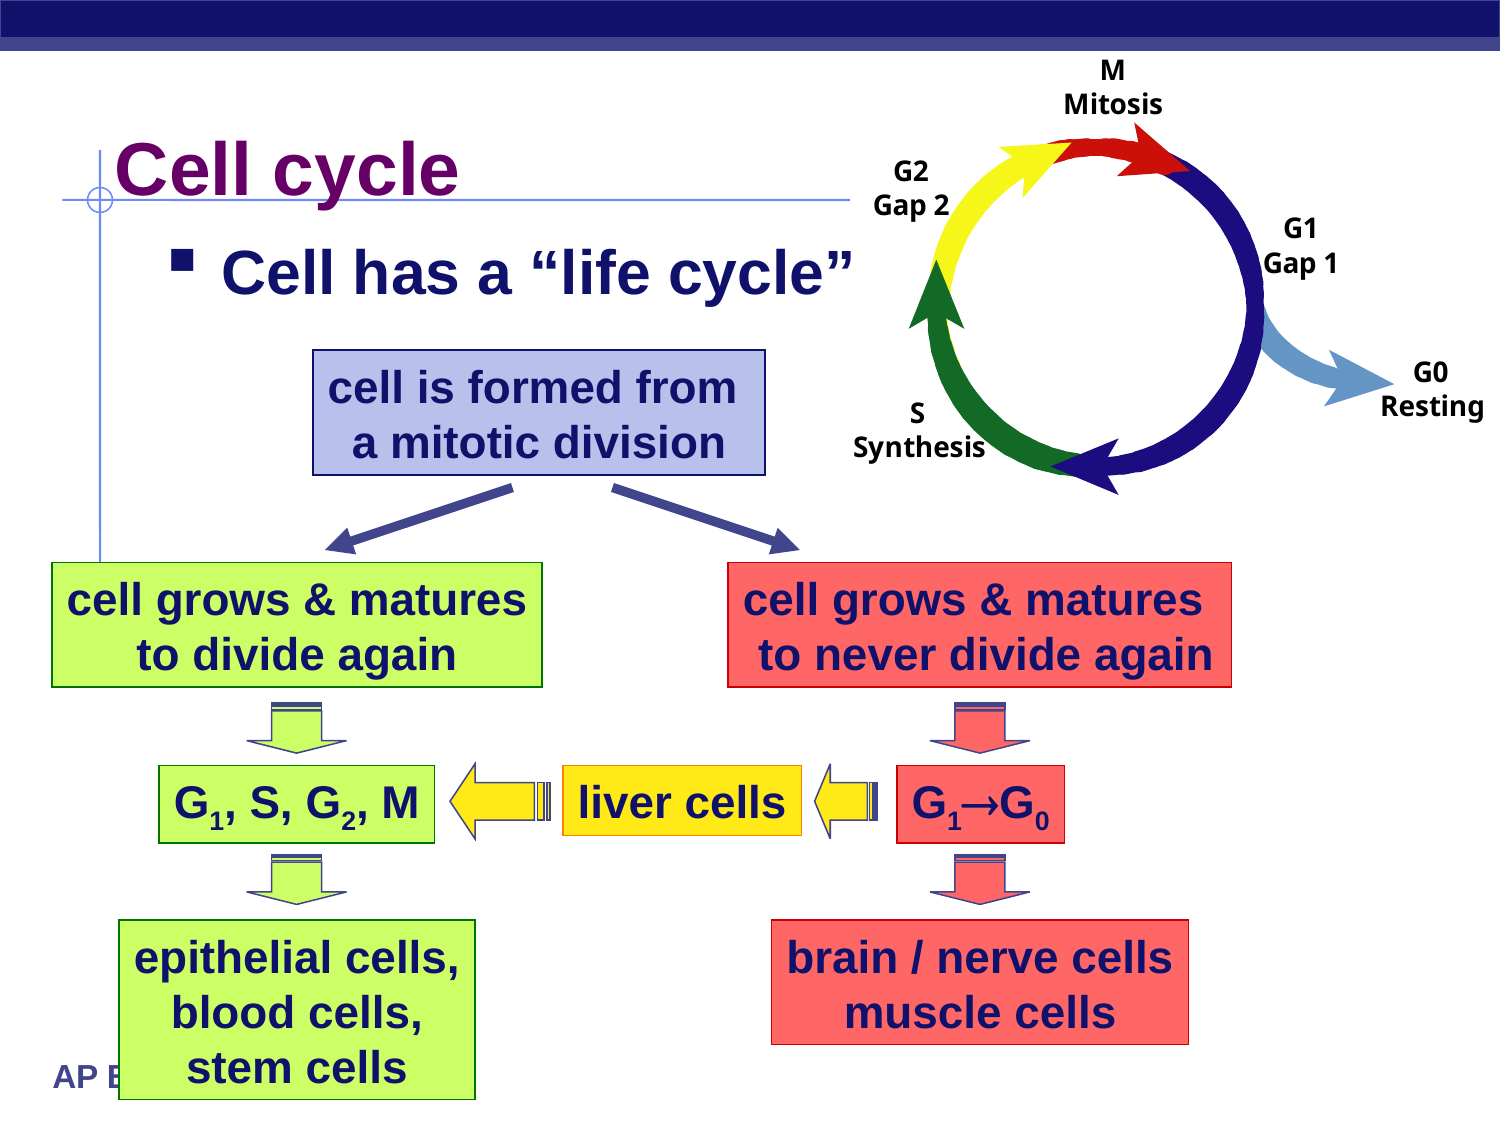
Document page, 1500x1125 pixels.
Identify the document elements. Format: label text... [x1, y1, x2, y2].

picture [848, 49, 1496, 505]
text_box [814, 763, 868, 839]
text_box [546, 782, 550, 821]
text_box cell grows & matures to divide again [51, 562, 543, 688]
list Cell has a “life cycle” [149, 224, 843, 351]
text_box [869, 782, 874, 821]
text_box [246, 706, 347, 754]
text_box brain / nerve cells muscle cells [771, 920, 1189, 1045]
text_box [450, 763, 535, 839]
text_box cell is formed from a mitotic division [312, 350, 766, 475]
text_box [271, 857, 322, 861]
text_box cell grows & matures to never divide again [728, 562, 1232, 688]
text_box G1G0 [896, 765, 1065, 843]
text_box [246, 862, 347, 905]
text_box liver cells [562, 765, 802, 836]
text_box [929, 862, 1030, 905]
text_box [324, 487, 513, 552]
text_box G1, S, G2, M [159, 765, 435, 843]
text_box [929, 706, 1030, 754]
title Cell cycle [99, 112, 843, 238]
text_box [537, 782, 544, 821]
text_box [612, 487, 800, 552]
text_box [954, 857, 1005, 861]
text_box epithelial cells, blood cells, stem cells [118, 920, 475, 1100]
